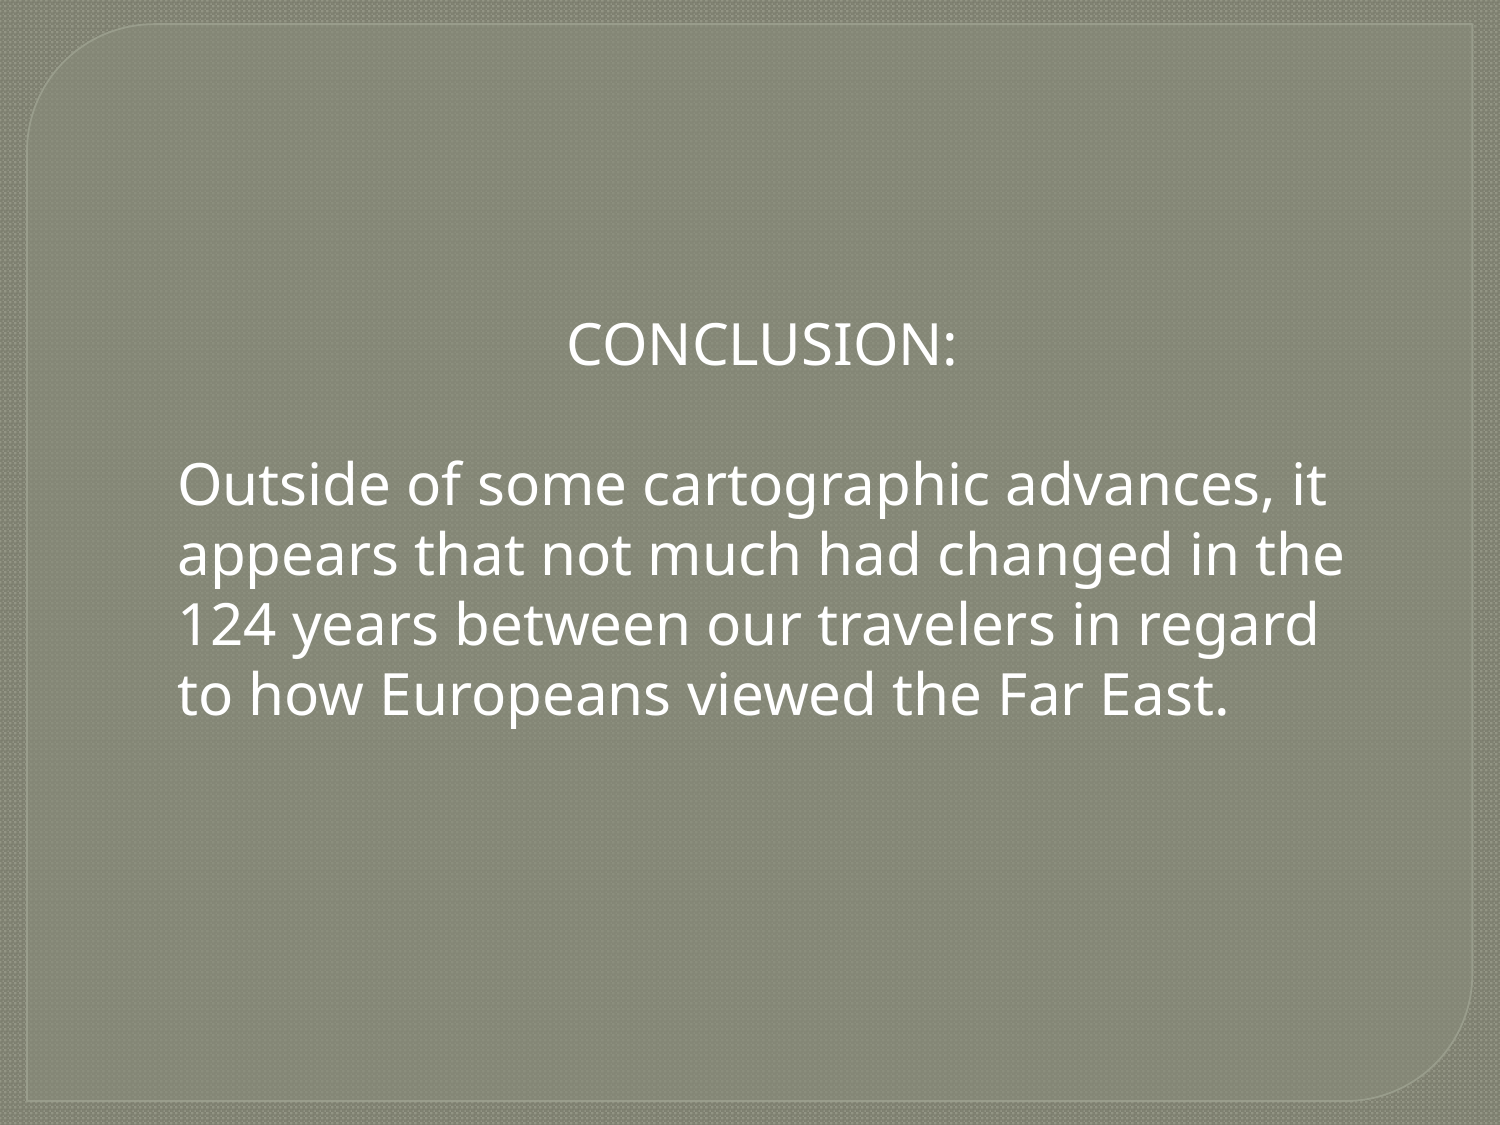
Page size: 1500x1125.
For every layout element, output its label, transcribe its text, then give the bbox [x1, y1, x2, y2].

text_box CONCLUSION: Outside of some cartographic advances, it appears that not much had changed in the 124 years between our travelers in regard to how Europeans viewed the Far East. [162, 299, 1363, 735]
